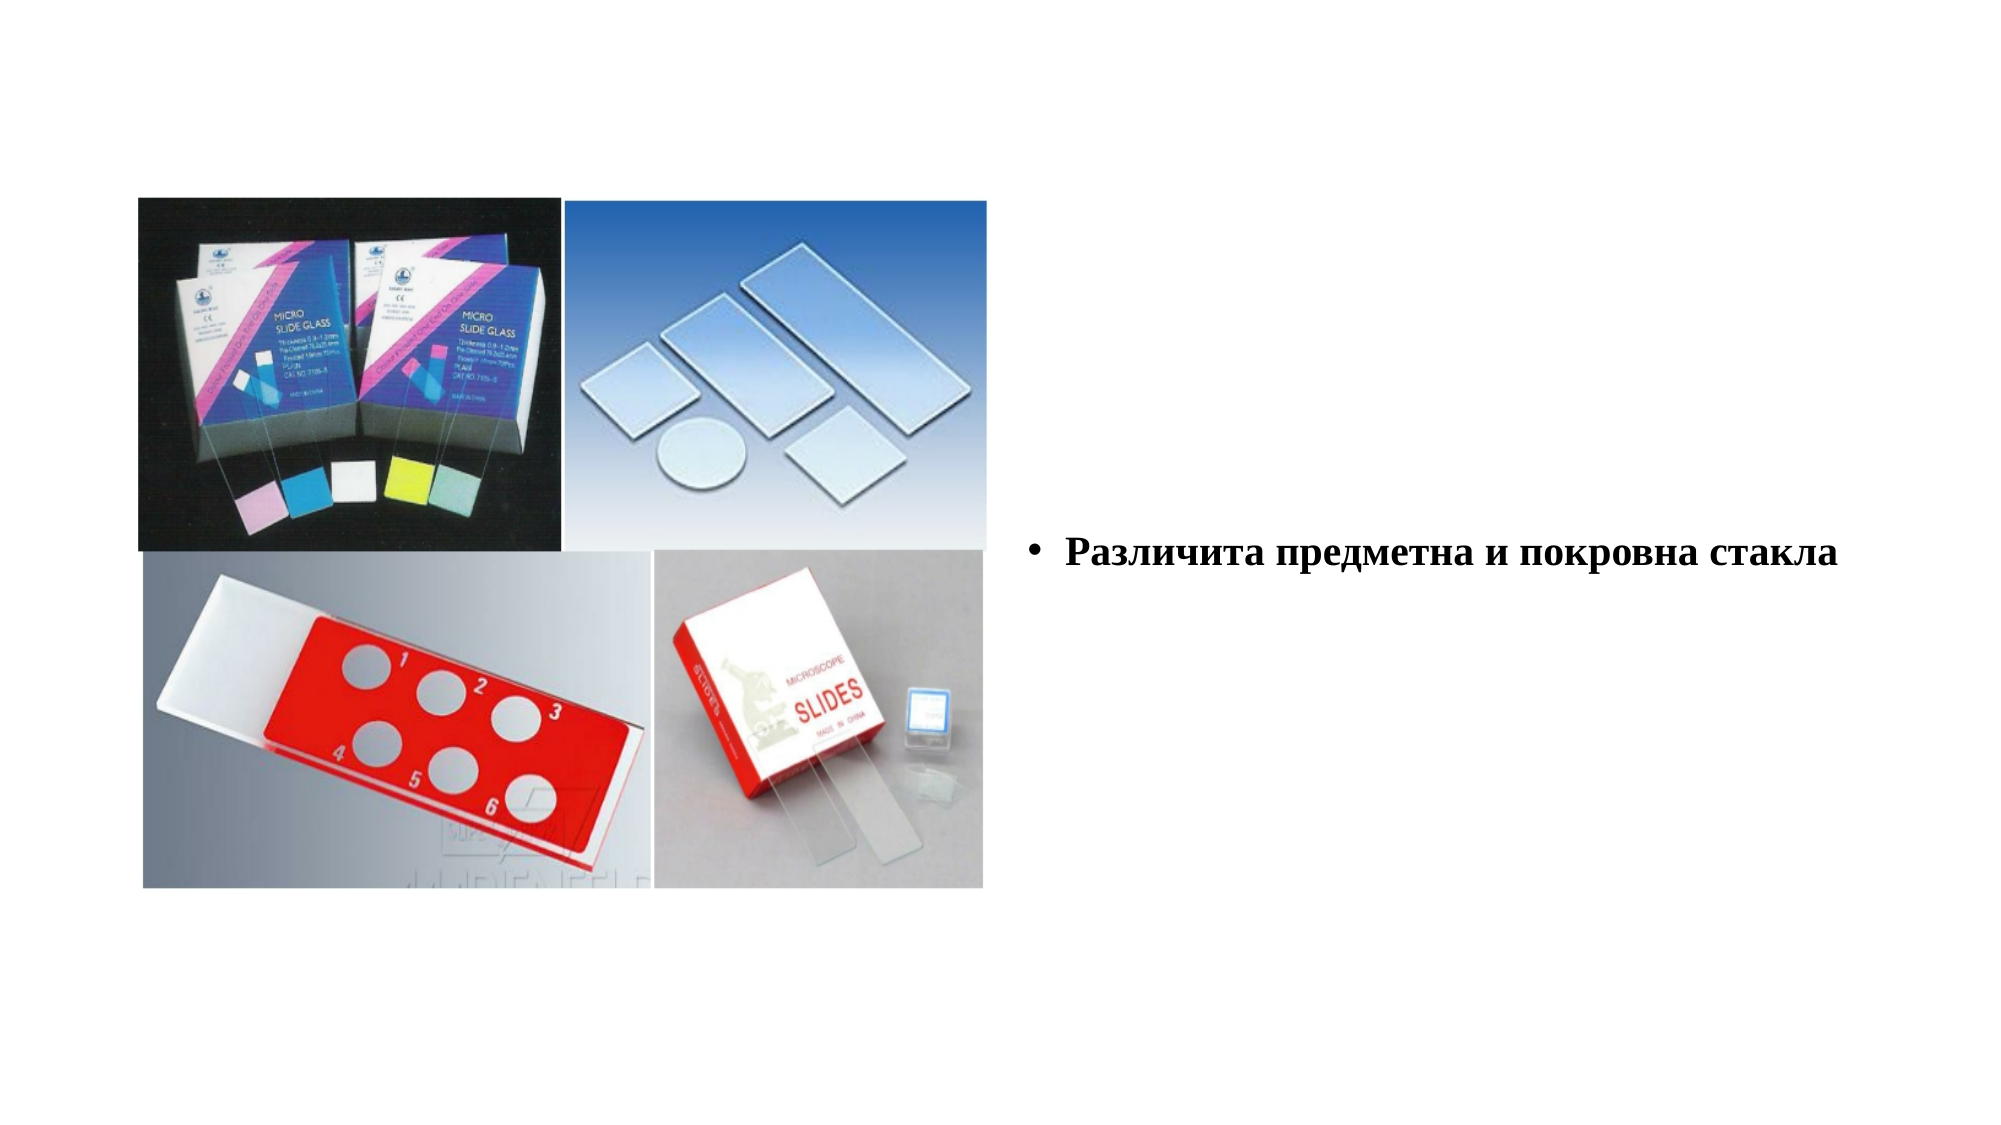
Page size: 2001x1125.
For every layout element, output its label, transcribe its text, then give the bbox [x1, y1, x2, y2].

list Различита предметна и покровна стакла [1012, 272, 1863, 1014]
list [137, 195, 988, 890]
